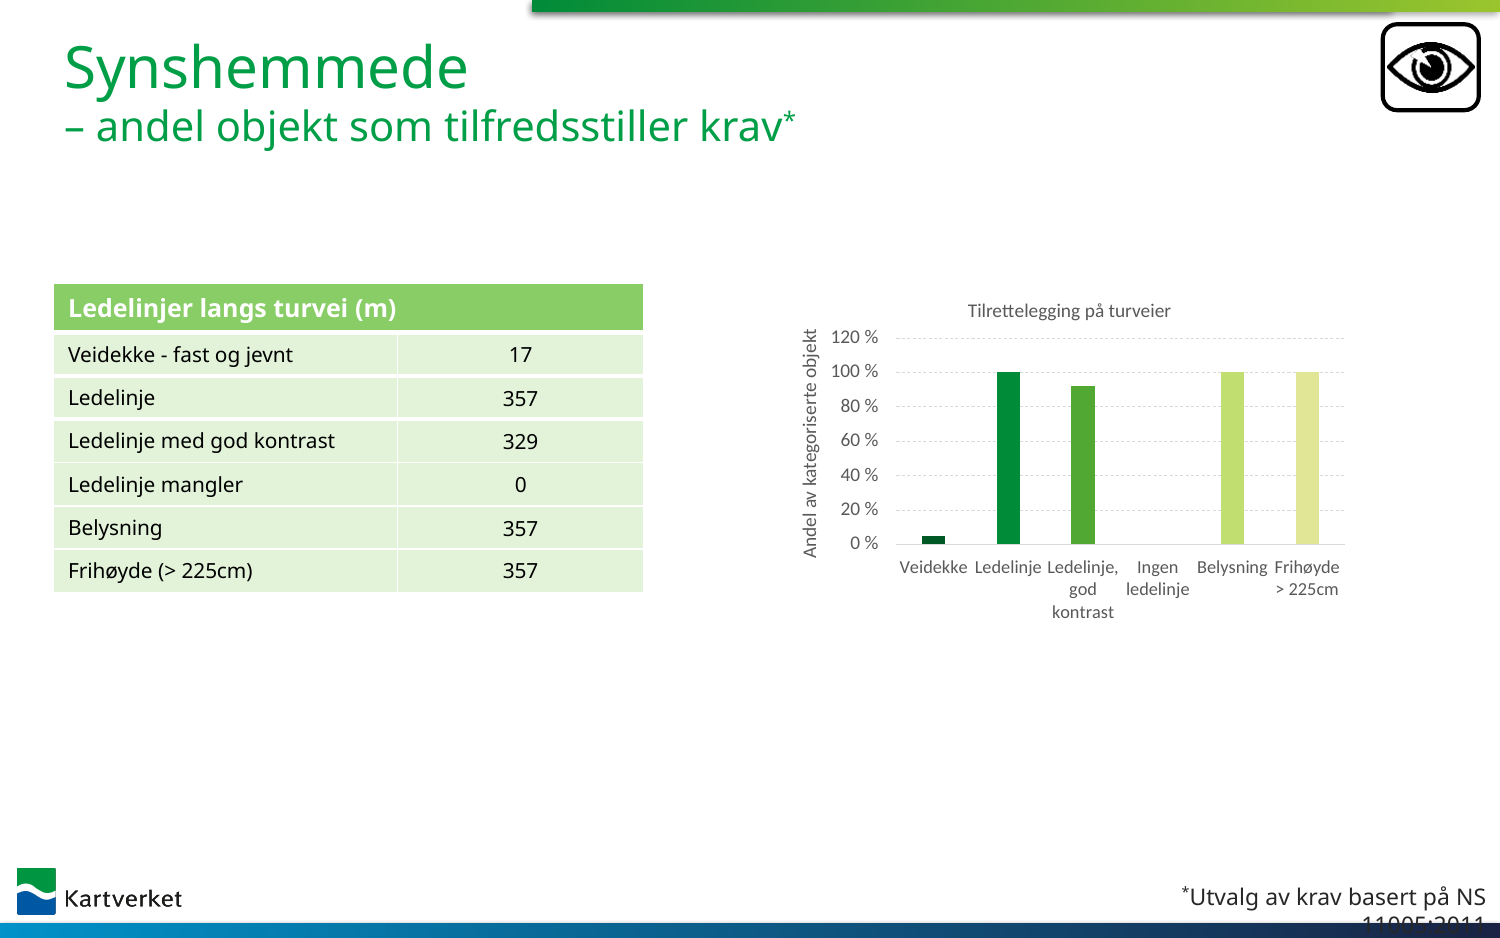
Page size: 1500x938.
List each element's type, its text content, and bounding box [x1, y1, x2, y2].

table_cell 329 [398, 421, 643, 462]
table_cell Veidekke - fast og jevnt [54, 335, 397, 374]
table_cell 357 [398, 378, 643, 417]
table_cell Ledelinje [54, 378, 397, 417]
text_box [1382, 24, 1480, 111]
table_cell 0 [398, 463, 643, 505]
picture [791, 291, 1348, 630]
table_header Ledelinjer langs turvei (m) [54, 284, 643, 330]
text_box Synshemmede – andel objekt som tilfredsstiller krav* [49, 24, 1431, 158]
table_cell 357 [398, 550, 643, 592]
text_box *Utvalg av krav basert på NS 11005:2011 [1068, 873, 1500, 938]
table_cell Ledelinje mangler [54, 463, 397, 505]
table_cell 357 [398, 507, 643, 548]
table_cell Ledelinje med god kontrast [54, 421, 397, 462]
table_cell Belysning [54, 507, 397, 548]
table_cell 17 [398, 335, 643, 374]
table_cell Frihøyde (> 225cm) [54, 550, 397, 592]
